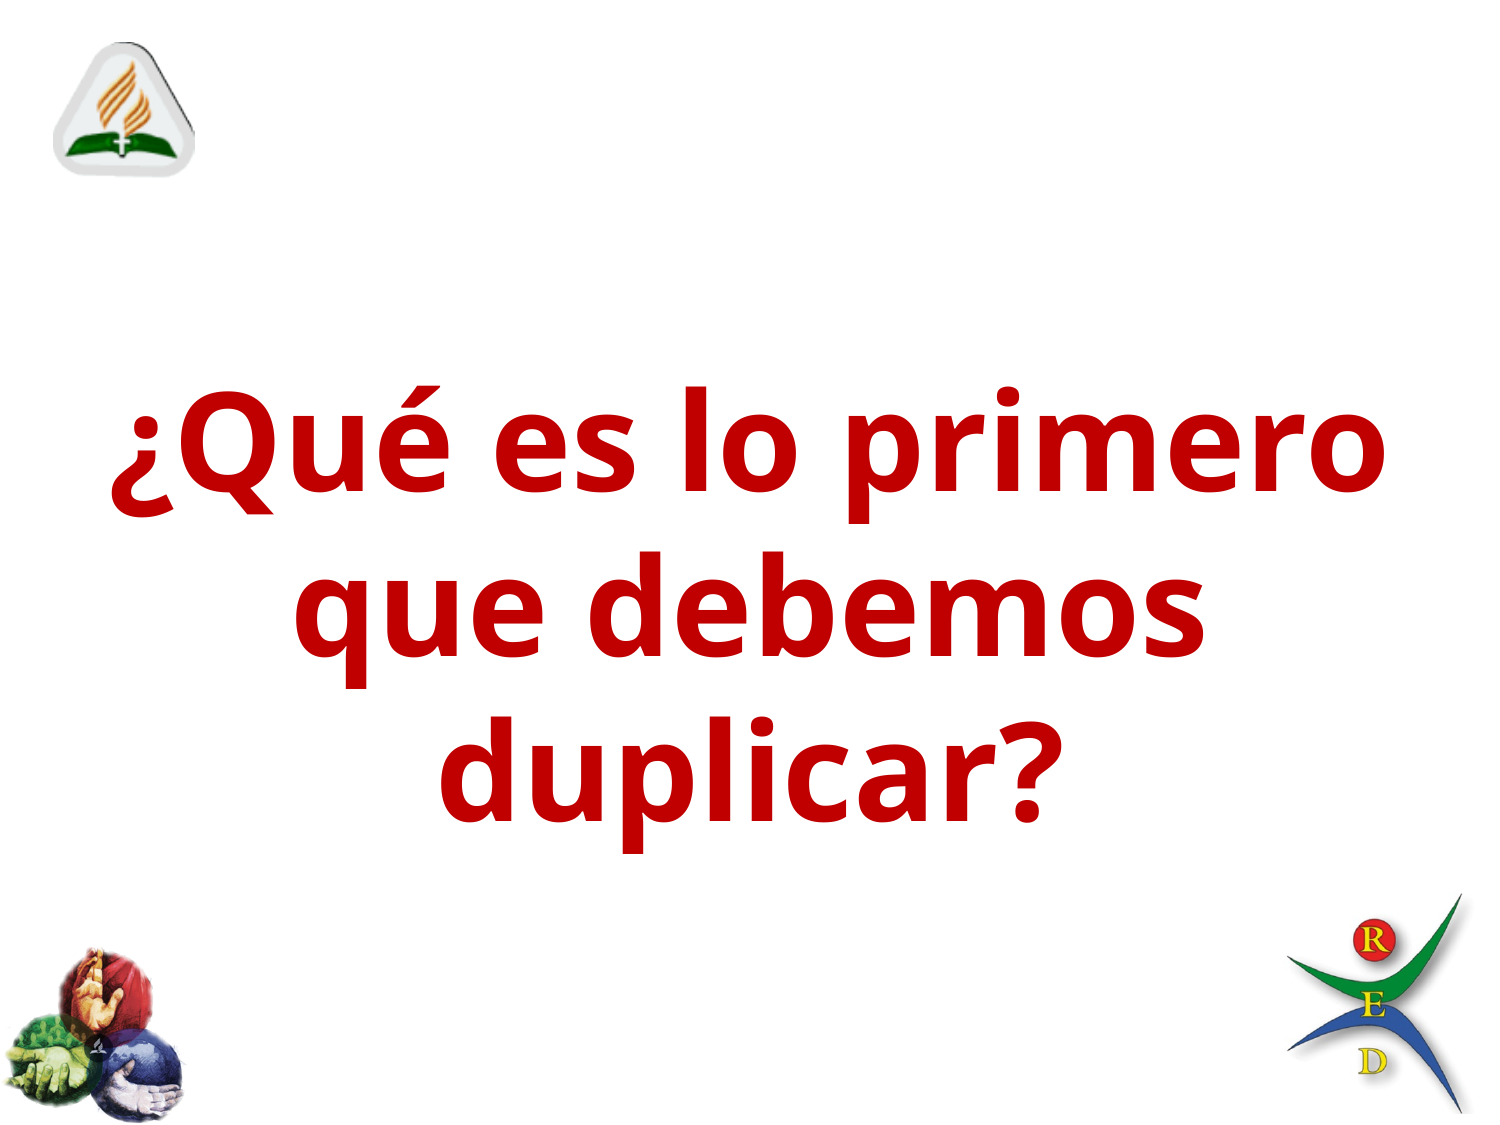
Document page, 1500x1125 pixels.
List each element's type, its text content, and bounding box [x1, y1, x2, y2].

picture [52, 42, 195, 187]
picture [1261, 892, 1489, 1114]
picture [0, 942, 187, 1125]
text_box ¿Qué es lo primero que debemos duplicar? [74, 534, 1425, 670]
